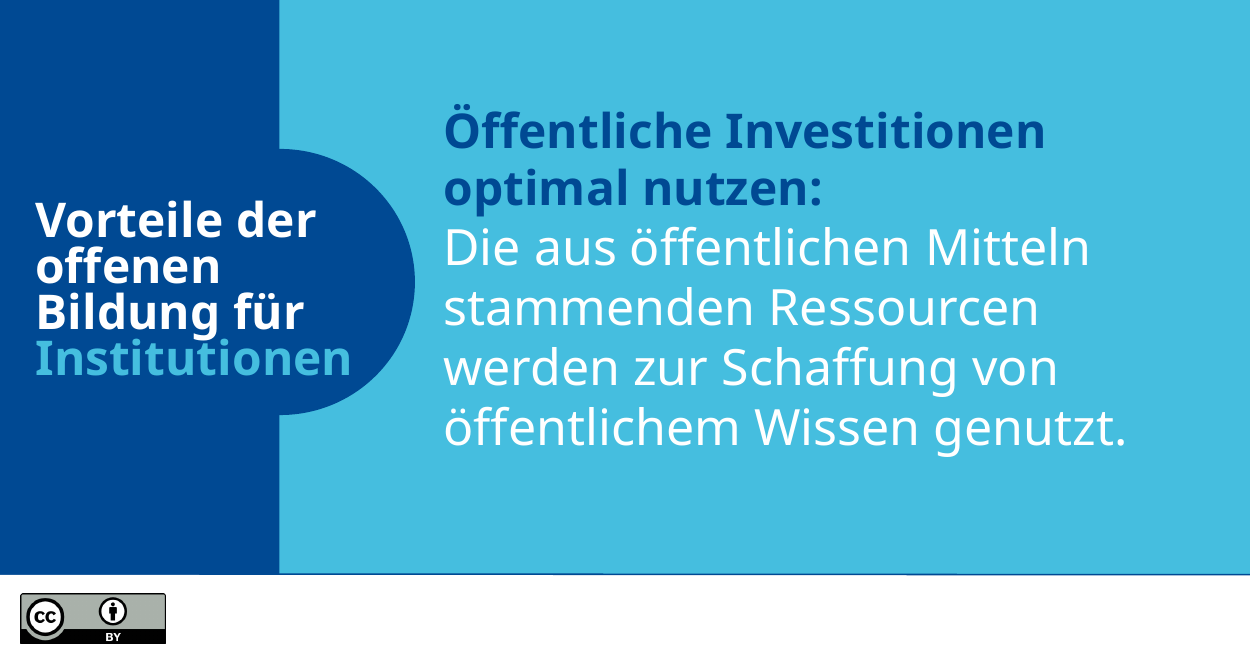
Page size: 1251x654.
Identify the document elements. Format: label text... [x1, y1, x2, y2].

text_box [0, 582, 1250, 654]
text_box [375, 187, 415, 377]
text_box [218, 400, 343, 416]
text_box Öffentliche Investitionen optimal nutzen: Die aus öffentlichen Mitteln stammenden Ressourcen werden zur Schaffung von öffentlichem Wissen genutzt. [428, 85, 1229, 471]
text_box [188, 148, 373, 185]
text_box Vorteile der offenen Bildung für Institutionen [20, 185, 375, 400]
text_box [0, 0, 280, 573]
picture [20, 592, 166, 645]
